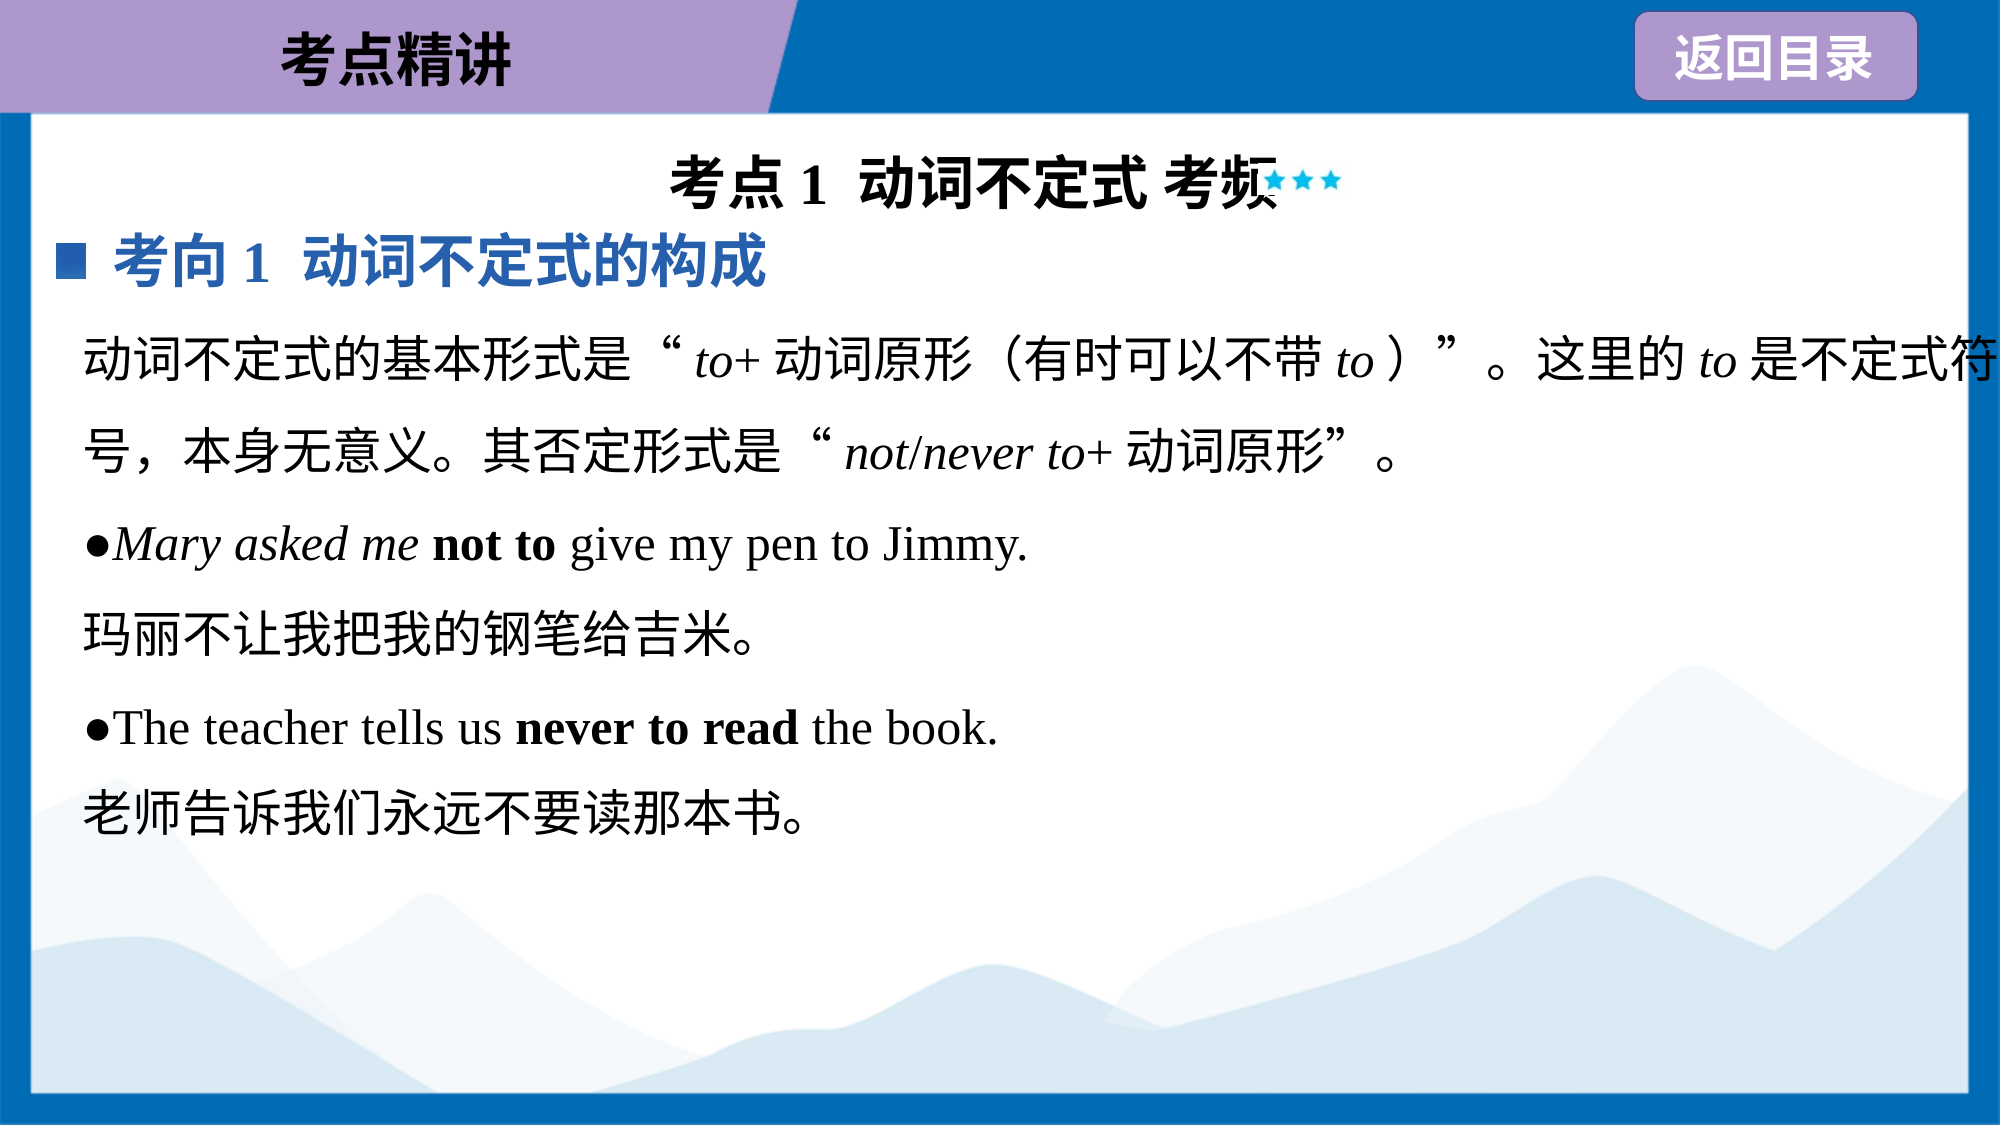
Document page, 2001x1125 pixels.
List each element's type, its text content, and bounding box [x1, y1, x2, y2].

text_box 考向1 动词不定式的构成 [112, 223, 1917, 294]
text_box 动词不定式的基本形式是“to+动词原形（有时可以不带to）”。这里的to是不定式符 号，本身无意义。其否定形式是“not/never to+动词原形”。 ●Mary asked me not to give my pen to Jimmy. 玛丽不让我把我的钢笔给吉米。 ●The teacher tells us never to read the book. 老师告诉我们永远不要读那本书。 [82, 295, 1917, 832]
text_box 考点1 动词不定式 考频 . [82, 144, 1918, 215]
picture [0, 0, 2000, 1125]
